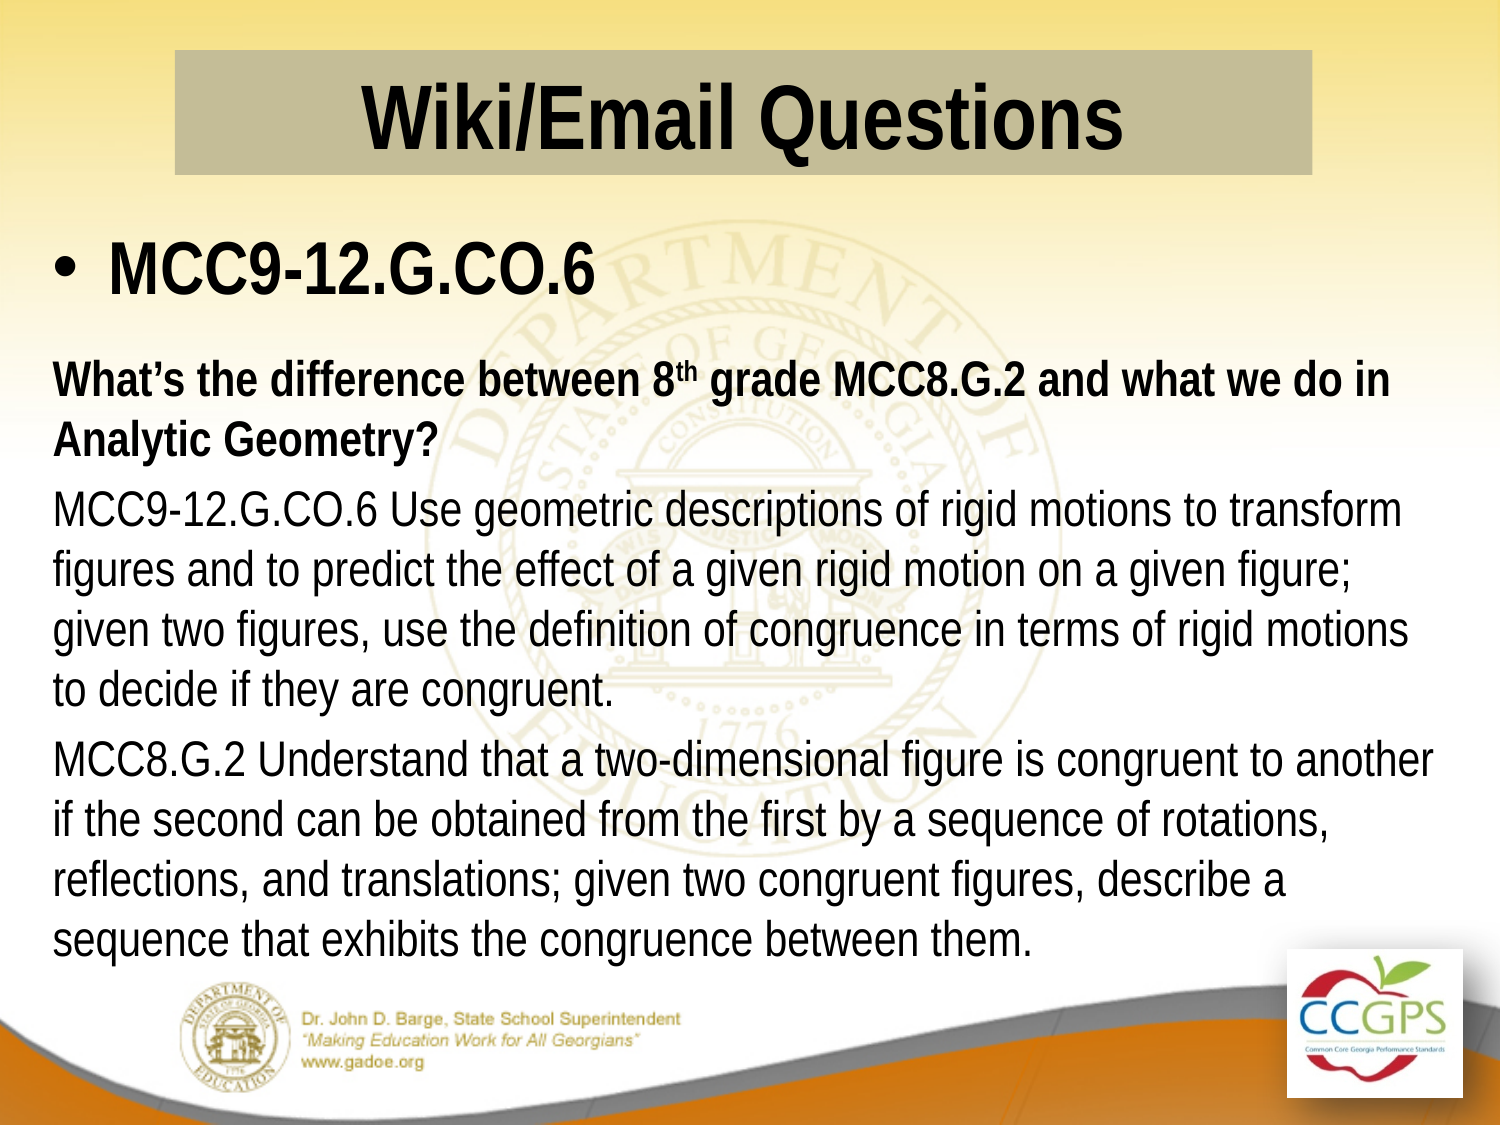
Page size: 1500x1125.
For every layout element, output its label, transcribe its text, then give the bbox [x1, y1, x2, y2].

title Wiki/Email Questions [174, 49, 1313, 176]
picture [0, 0, 1500, 1125]
list MCC9-12.G.CO.6 What’s the difference between 8th grade MCC8.G.2 and what we do in Analytic Geometry? MCC9-12.G.CO.6 Use geometric descriptions of rigid motions to transform figures and to predict the effect of a given rigid motion on a given figure; given two figures, use the definition of congruence in terms of rigid motions to decide if they are congruent. MCC8.G.2 Understand that a two-dimensional figure is congruent to another if the second can be obtained from the first by a sequence of rotations, reflections, and translations; given two congruent figures, describe a sequence that exhibits the congruence between them. [37, 212, 1463, 1001]
